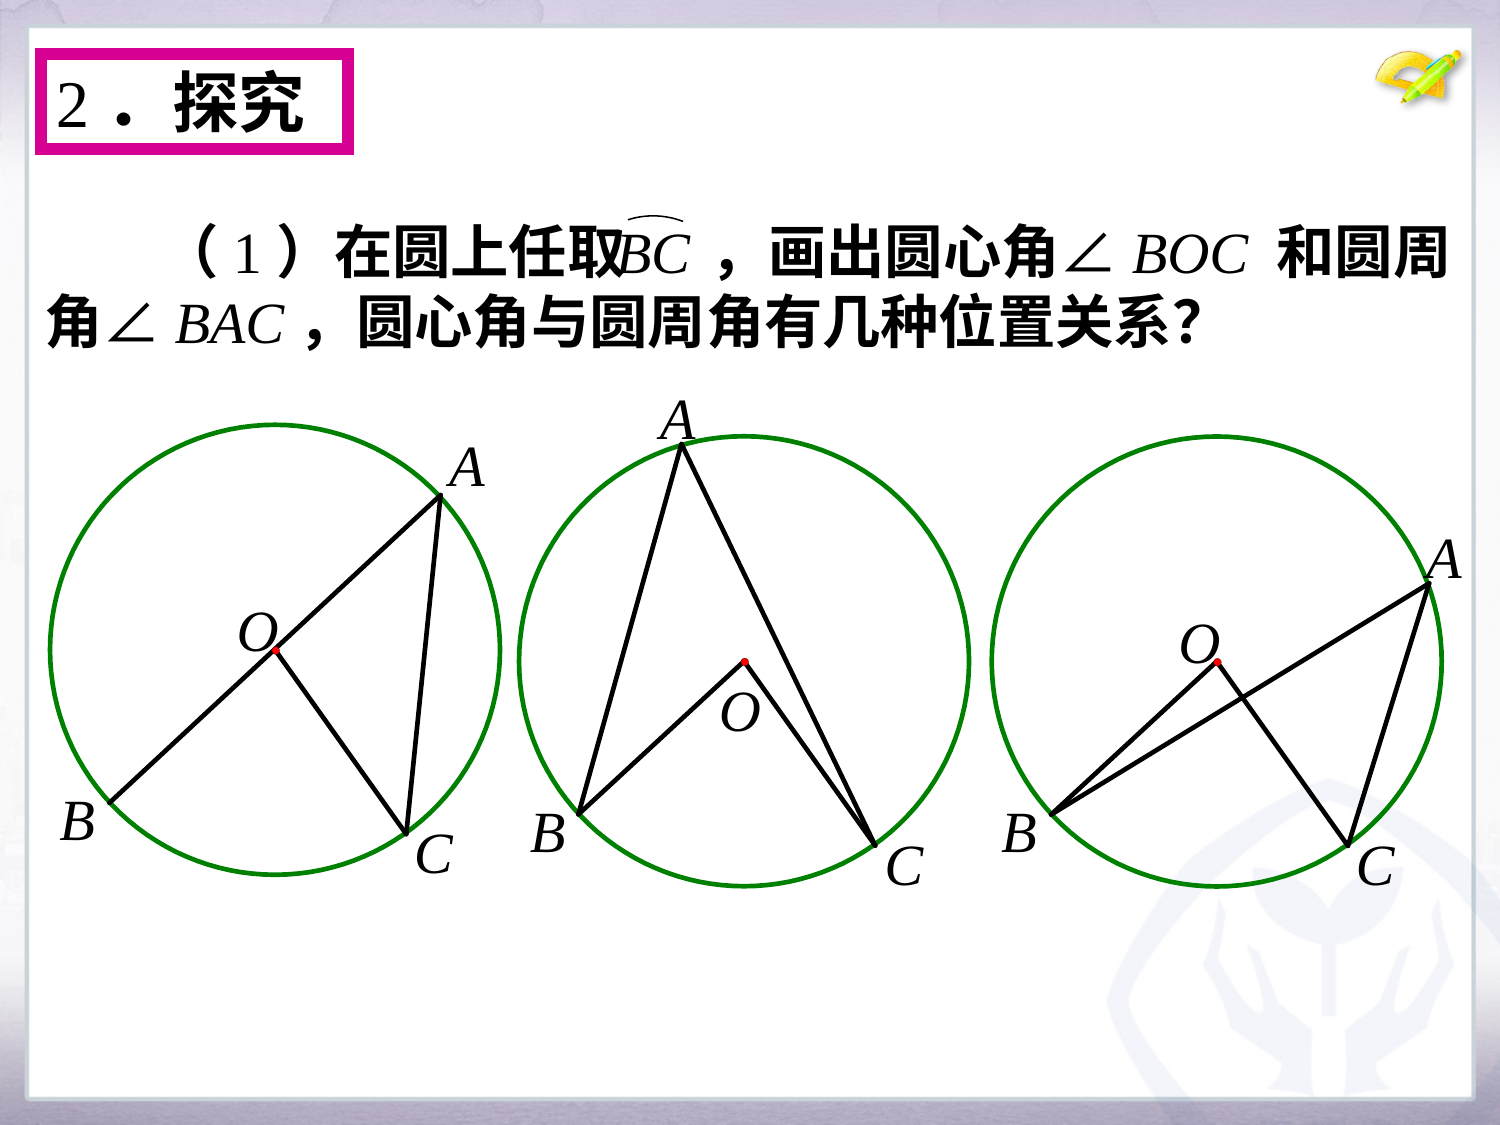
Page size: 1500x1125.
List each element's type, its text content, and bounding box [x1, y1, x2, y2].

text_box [29, 207, 1500, 364]
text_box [34, 408, 541, 894]
picture [0, 0, 1500, 1125]
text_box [975, 420, 1500, 906]
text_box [503, 373, 987, 906]
text_box 2．探究 [41, 53, 349, 149]
